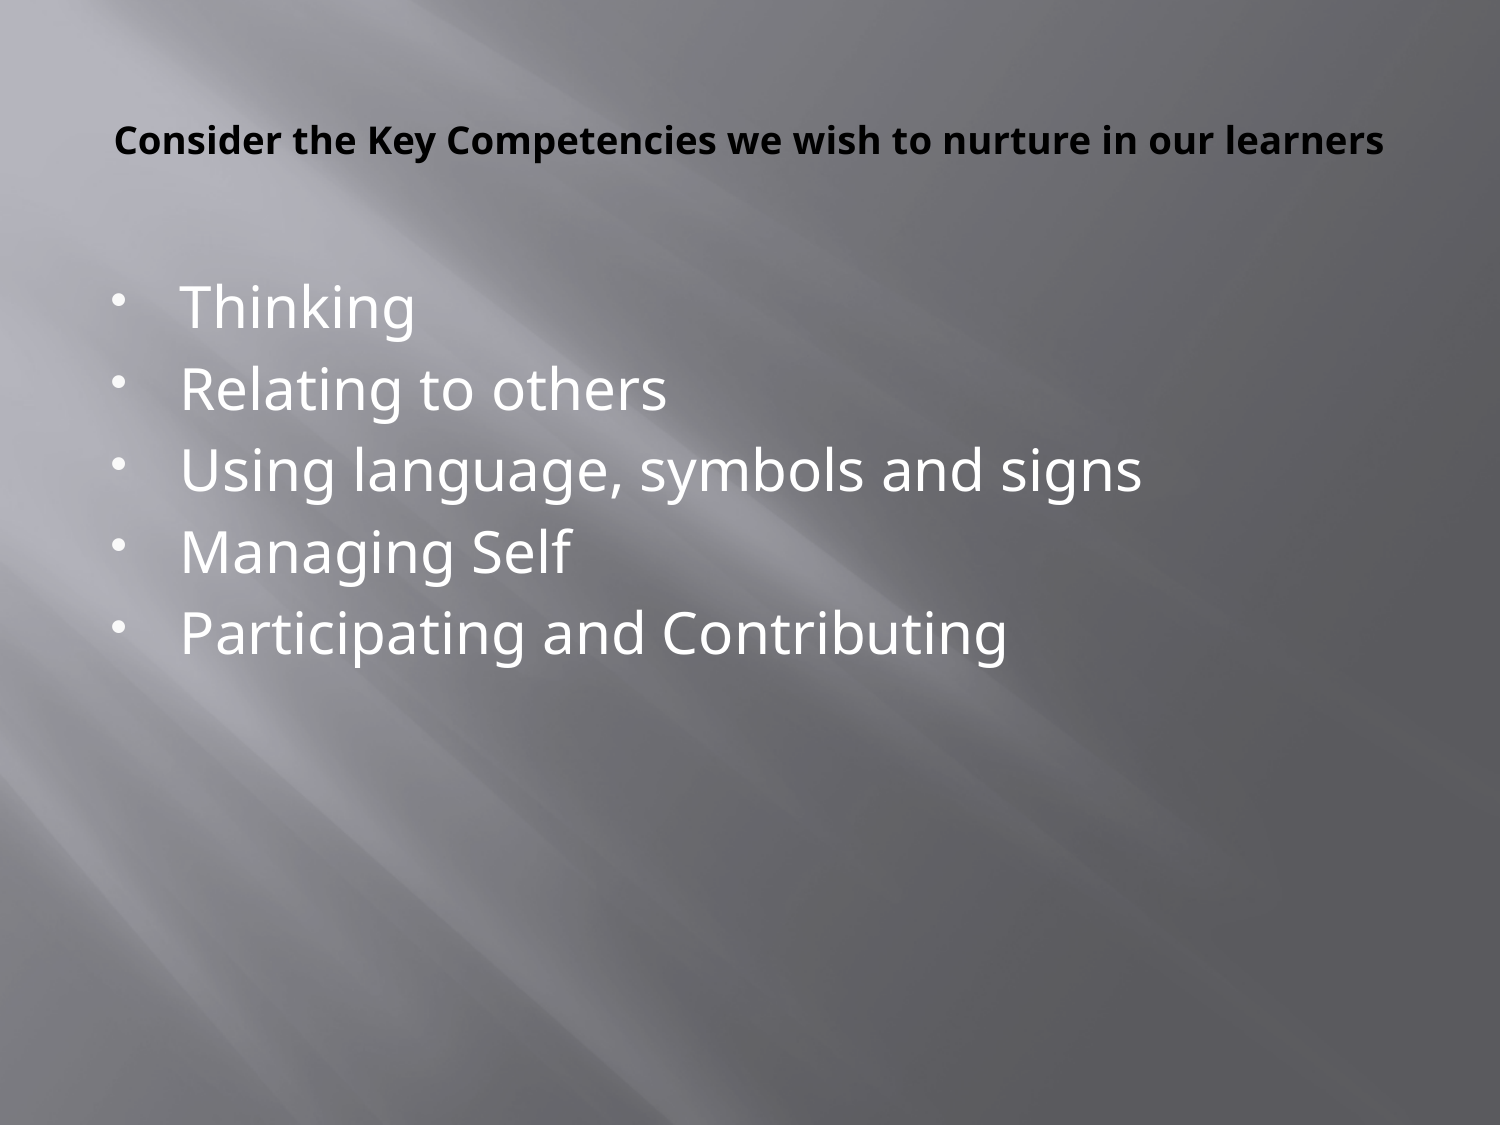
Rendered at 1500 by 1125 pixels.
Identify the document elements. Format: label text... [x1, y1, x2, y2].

title Consider the Key Competencies we wish to nurture in our learners [75, 45, 1425, 233]
list Thinking Relating to others Using language, symbols and signs Managing Self Participating and Contributing [75, 262, 1425, 1035]
